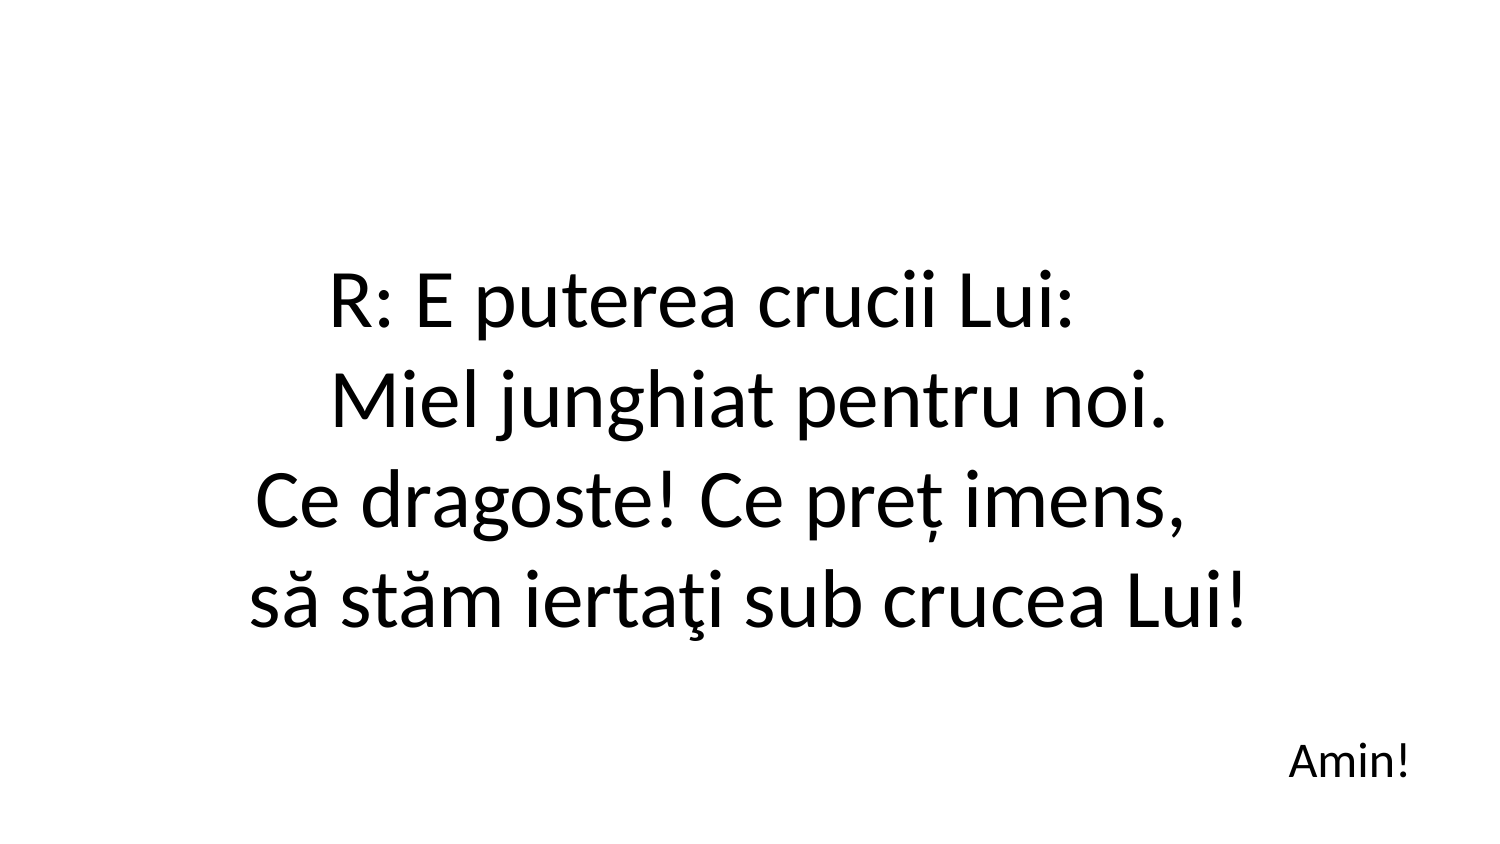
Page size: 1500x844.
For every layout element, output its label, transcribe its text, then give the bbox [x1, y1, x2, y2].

text_box Amin! [1273, 674, 1427, 795]
text_box R: E puterea crucii Lui: Miel junghiat pentru noi. Ce dragoste! Ce preț imens, să stăm iertaţi sub crucea Lui! [233, 192, 1267, 652]
